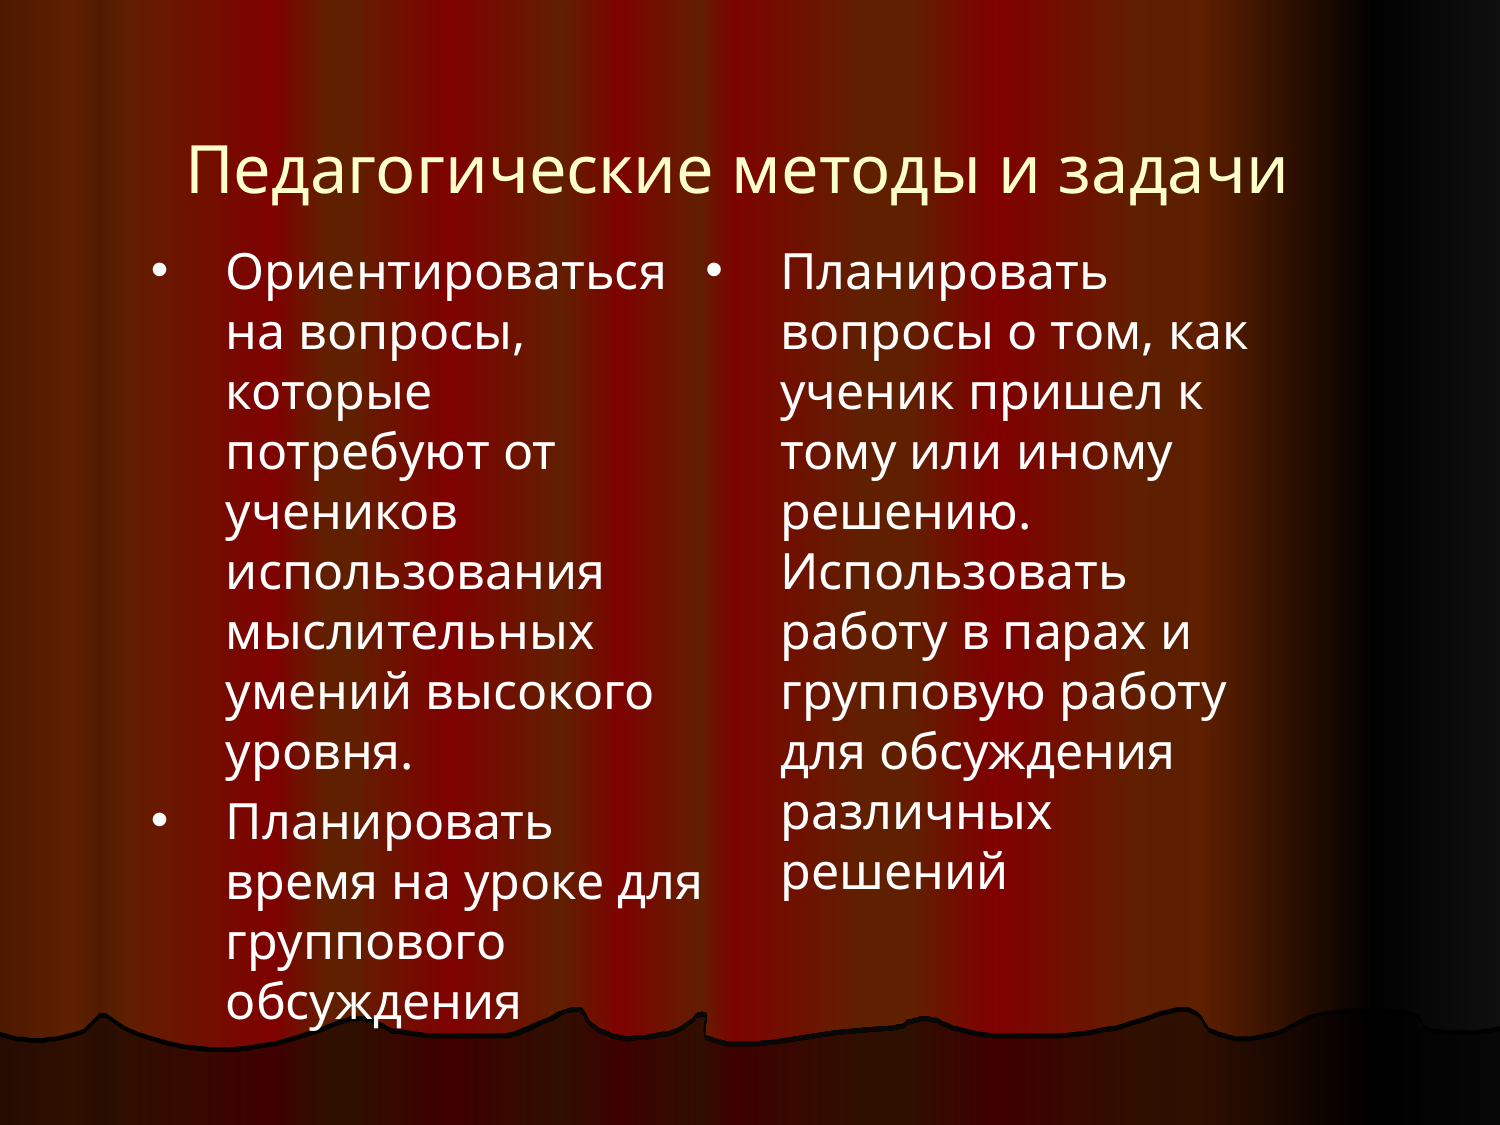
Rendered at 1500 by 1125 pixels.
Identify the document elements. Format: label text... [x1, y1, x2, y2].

subtitle Ориентироваться на вопросы, которые потребуют от учеников использования мыслительных умений высокого уровня. Планировать время на уроке для группового обсуждения Планировать вопросы о том, как ученик пришел к тому или иному решению. Использовать работу в парах и групповую работу для обсуждения различных решений [135, 231, 1276, 1048]
title Педагогические методы и задачи [100, 101, 1376, 232]
